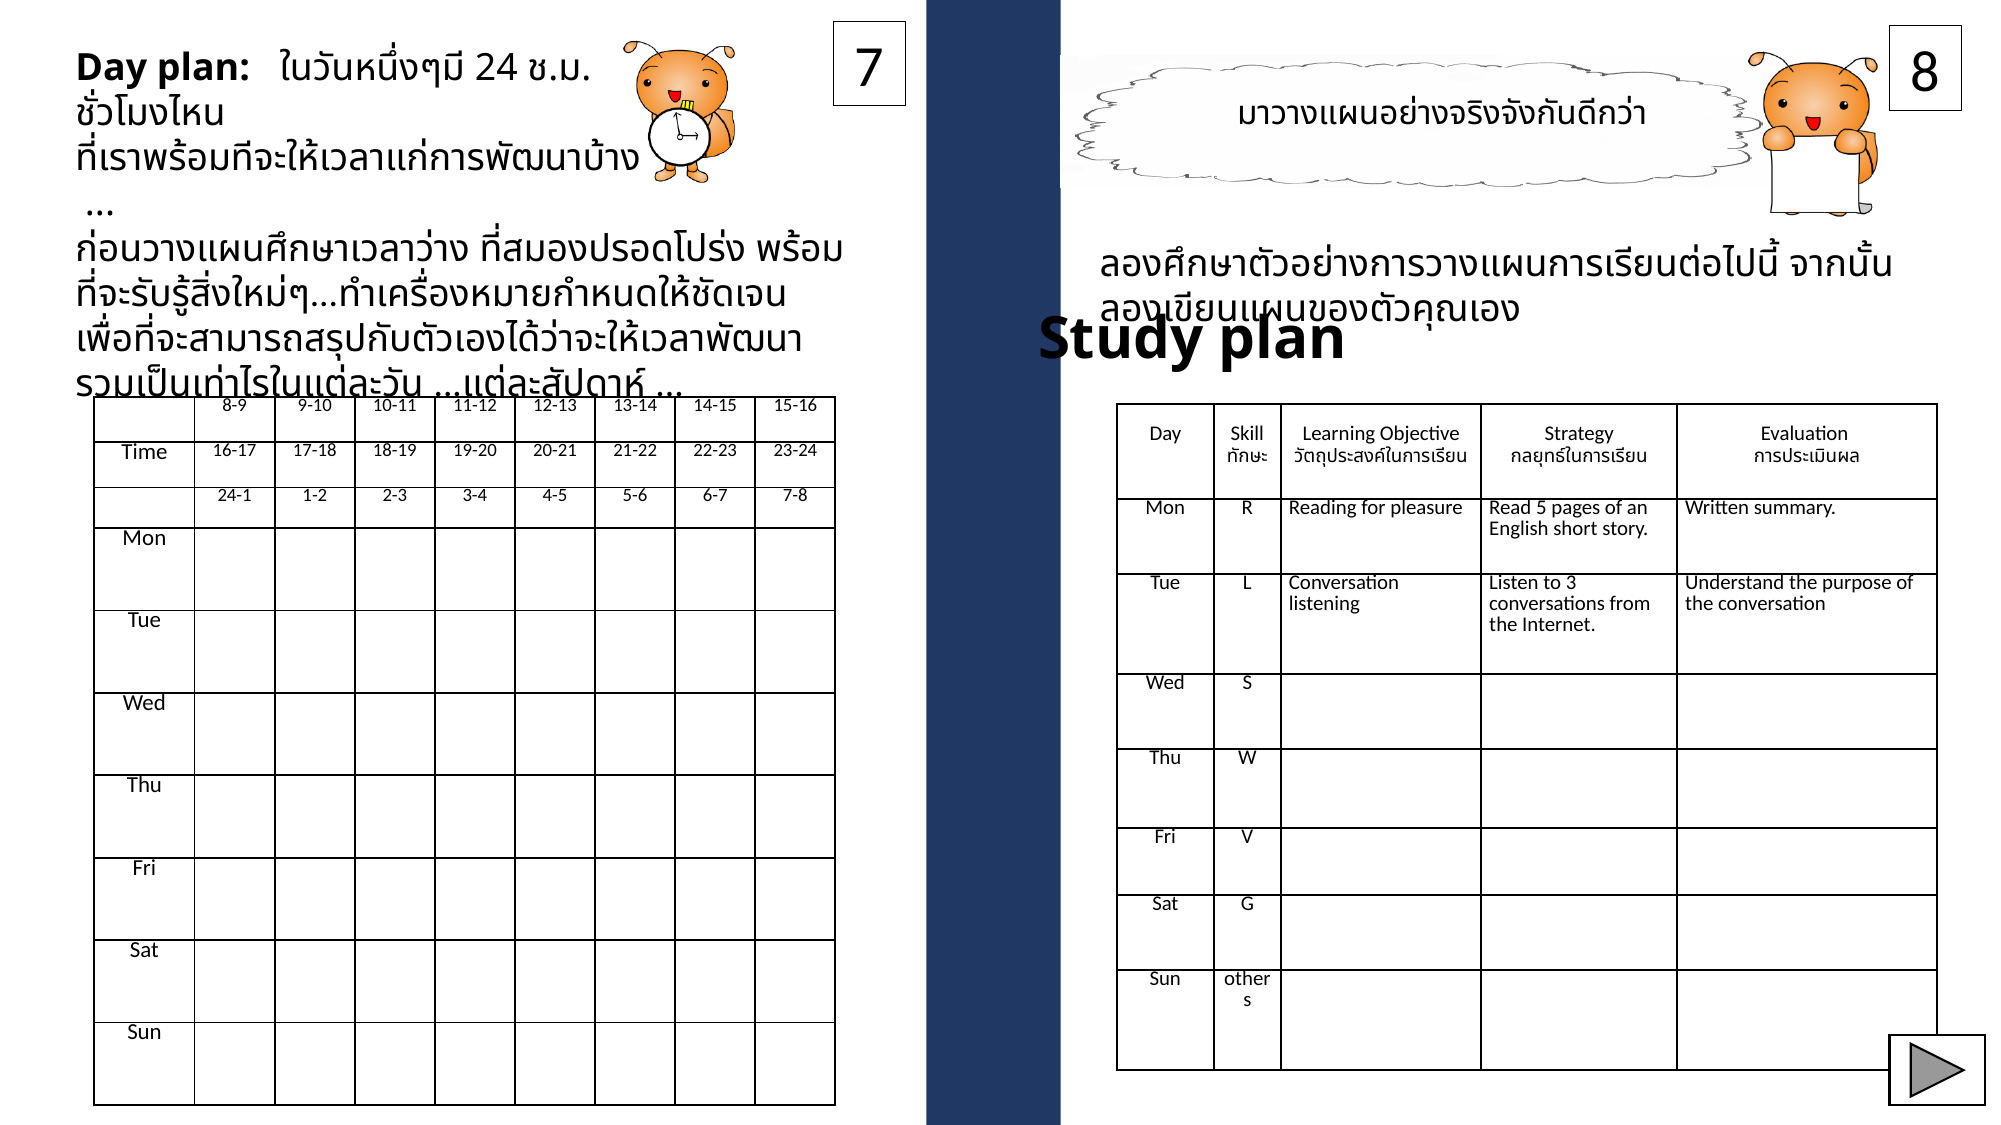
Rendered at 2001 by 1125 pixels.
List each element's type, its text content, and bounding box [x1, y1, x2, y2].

table_cell R [1215, 500, 1280, 573]
table_cell [356, 611, 434, 692]
table_cell 19-20 [436, 443, 514, 487]
table_cell [1482, 750, 1676, 827]
table_cell [596, 611, 674, 692]
table_header 11-12 [436, 398, 514, 441]
table_cell S [1215, 675, 1280, 748]
table_cell Read 5 pages of an English short story. [1482, 500, 1676, 573]
table_cell 3-4 [436, 488, 514, 527]
text_box [925, 0, 1062, 74]
table_cell [95, 488, 194, 527]
text_box Day plan: ในวันหนึ่งๆมี 24 ช.ม. ชั่วโมงไหน ที่เราพร้อมทีจะให้เวลาแก่การพัฒนาบ้าง ... [60, 35, 663, 216]
table_cell [676, 776, 754, 857]
table_cell [676, 941, 754, 1022]
table_cell Fri [1118, 829, 1213, 894]
table_cell [436, 859, 514, 939]
table_cell 21-22 [596, 443, 674, 487]
table_cell [436, 776, 514, 857]
table_cell Thu [1118, 750, 1213, 827]
table_cell [276, 1023, 354, 1104]
table_cell [436, 941, 514, 1022]
table_cell [1678, 750, 1936, 827]
table_cell G [1215, 896, 1280, 969]
table_cell 24-1 [195, 488, 274, 527]
table_cell Thu [95, 776, 194, 857]
text_box 8 [1889, 25, 1962, 74]
table_cell [756, 529, 834, 610]
table_cell [1282, 750, 1480, 827]
table_cell [1482, 896, 1676, 969]
table_cell [676, 859, 754, 939]
table_cell [596, 529, 674, 610]
table_cell [516, 776, 594, 857]
table_cell Wed [95, 694, 194, 774]
table_cell [436, 1023, 514, 1104]
table_cell [596, 859, 674, 939]
table_header 12-13 [516, 398, 594, 441]
table_cell [356, 694, 434, 774]
table_cell [1282, 896, 1480, 969]
table_cell [276, 941, 354, 1022]
table_cell [356, 529, 434, 610]
table_cell [1282, 829, 1480, 894]
text_box ลองศึกษาตัวอย่างการวางแผนการเรียนต่อไปนี้ จากนั้นลองเขียนแผนของตัวคุณเอง [1084, 231, 1962, 337]
table_cell [596, 694, 674, 774]
table_cell 22-23 [676, 443, 754, 487]
table_cell [676, 529, 754, 610]
table_cell [276, 776, 354, 857]
table_cell [1678, 896, 1936, 969]
picture [1748, 51, 1878, 217]
table_cell [516, 1023, 594, 1104]
table_header [95, 398, 194, 441]
table_cell 16-17 [195, 443, 274, 487]
picture [623, 40, 735, 183]
table_header 10-11 [356, 398, 434, 441]
table_cell [356, 1023, 434, 1104]
table_cell [596, 1023, 674, 1104]
table_cell [676, 1023, 754, 1104]
table_cell [756, 1023, 834, 1104]
table_cell [1678, 829, 1936, 894]
table_header Strategy กลยุทธ์ในการเรียน [1482, 405, 1676, 498]
text_box ก่อนวางแผนศึกษาเวลาว่าง ที่สมองปรอดโปร่ง พร้อมที่จะรับรู้สิ่งใหม่ๆ...ทำเครื่องหมายกำหนดให้ชัดเจน เพื่อที่จะสามารถสรุปกับตัวเองได้ว่าจะให้เวลาพัฒนารวมเป็นเท่าไรในแต่ละวัน ...แต่ละสัปดาห์ ... [60, 216, 870, 411]
table_cell [676, 694, 754, 774]
table_cell 2-3 [356, 488, 434, 527]
table_cell Sat [1118, 896, 1213, 969]
table_cell [756, 941, 834, 1022]
text_box [1888, 1034, 1986, 1106]
text_box 7 [833, 76, 906, 106]
table_cell [195, 1023, 274, 1104]
table_cell [1282, 971, 1480, 1069]
table_cell 23-24 [756, 443, 834, 487]
table_cell 1-2 [276, 488, 354, 527]
table_cell [756, 611, 834, 692]
table_cell 5-6 [596, 488, 674, 527]
table_cell [516, 694, 594, 774]
table_cell Mon [1118, 500, 1213, 573]
table_header Learning Objective วัตถุประสงค์ในการเรียน [1282, 405, 1480, 498]
table_cell [276, 859, 354, 939]
table_cell Fri [95, 859, 194, 939]
table_cell [195, 776, 274, 857]
table_cell [356, 859, 434, 939]
table_header 15-16 [756, 398, 834, 441]
table_cell 4-5 [516, 488, 594, 527]
table_cell [1678, 675, 1936, 748]
table_cell [1282, 675, 1480, 748]
table_cell [1482, 675, 1676, 748]
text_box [1060, 55, 1748, 188]
table_cell [356, 776, 434, 857]
table_cell 6-7 [676, 488, 754, 527]
table_cell [676, 611, 754, 692]
text_box Study plan [1023, 293, 1362, 379]
table_cell Time [95, 443, 194, 487]
table_cell 7-8 [756, 488, 834, 527]
table_cell Wed [1118, 675, 1213, 748]
table_header Day [1118, 405, 1213, 498]
table_cell Sun [1118, 971, 1213, 1069]
table_cell [1678, 971, 1936, 1069]
table_cell [436, 694, 514, 774]
table_header 13-14 [596, 398, 674, 441]
table_cell [1482, 829, 1676, 894]
table_cell 18-19 [356, 443, 434, 487]
table_cell [756, 694, 834, 774]
table_cell Mon [95, 529, 194, 610]
table_cell [1482, 971, 1676, 1069]
text_box 8 [1889, 76, 1962, 111]
table_cell [756, 859, 834, 939]
table_cell [276, 694, 354, 774]
table_cell [756, 776, 834, 857]
table_cell Tue [1118, 575, 1213, 673]
table_cell [436, 529, 514, 610]
table_cell [195, 611, 274, 692]
table_header Skill ทักษะ [1215, 405, 1280, 498]
table_cell [516, 941, 594, 1022]
table_header 9-10 [276, 398, 354, 441]
table_cell Understand the purpose of the conversation [1678, 575, 1936, 673]
table_cell [195, 694, 274, 774]
table_header 14-15 [676, 398, 754, 441]
table_cell [195, 941, 274, 1022]
table_cell [356, 941, 434, 1022]
table_header 8-9 [195, 398, 274, 441]
table_cell Sun [95, 1023, 194, 1104]
table_cell L [1215, 575, 1280, 673]
table_cell 17-18 [276, 443, 354, 487]
table_cell Written summary. [1678, 500, 1936, 573]
table_cell others [1215, 971, 1280, 1069]
table_cell [516, 529, 594, 610]
table_cell Reading for pleasure [1282, 500, 1480, 573]
table_header Evaluation การประเมินผล [1678, 405, 1936, 498]
table_cell [436, 611, 514, 692]
table_cell Tue [95, 611, 194, 692]
text_box [925, 76, 1062, 1125]
table_cell [596, 941, 674, 1022]
table_cell Conversation listening [1282, 575, 1480, 673]
text_box 7 [833, 21, 906, 74]
table_cell [516, 611, 594, 692]
table_cell [276, 611, 354, 692]
table_cell Sat [95, 941, 194, 1022]
table_cell V [1215, 829, 1280, 894]
table_cell Listen to 3 conversations from the Internet. [1482, 575, 1676, 673]
table_cell [276, 529, 354, 610]
table_cell [596, 776, 674, 857]
table_cell 20-21 [516, 443, 594, 487]
table_cell [195, 859, 274, 939]
table_cell [195, 529, 274, 610]
table_cell [516, 859, 594, 939]
table_cell W [1215, 750, 1280, 827]
